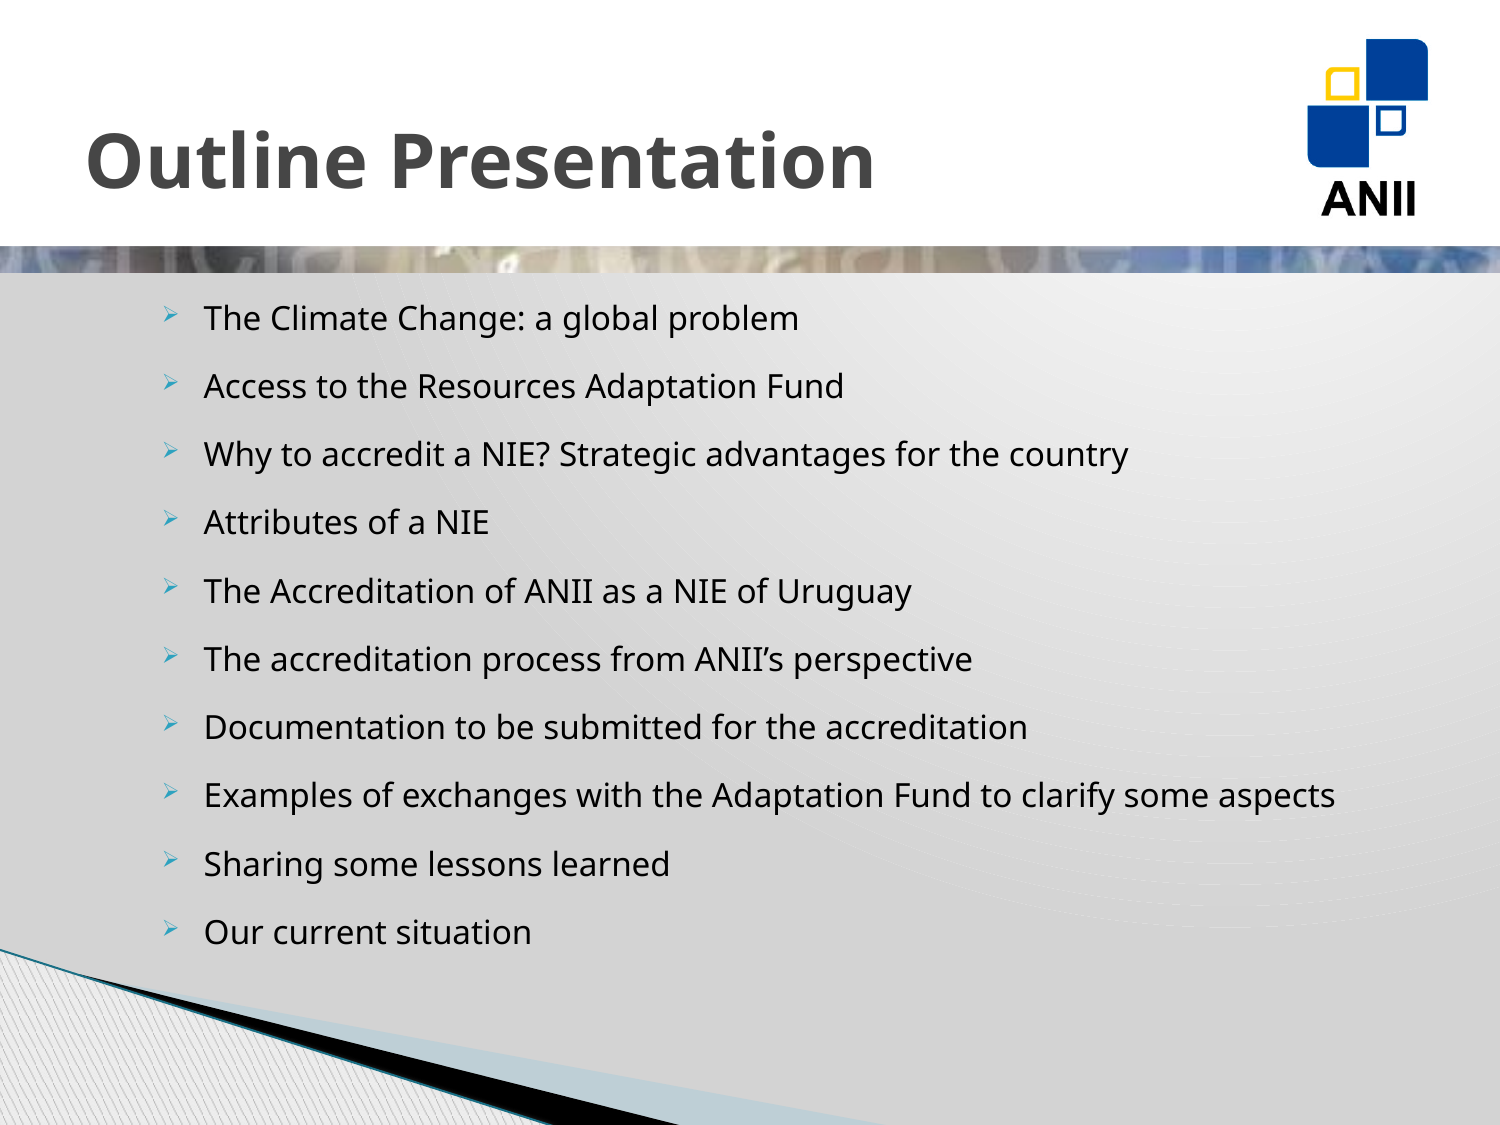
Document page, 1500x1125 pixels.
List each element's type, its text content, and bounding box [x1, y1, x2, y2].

list The Climate Change: a global problem Access to the Resources Adaptation Fund Why to accredit a NIE? Strategic advantages for the country Attributes of a NIE The Accreditation of ANII as a NIE of Uruguay The accreditation process from ANII’s perspective Documentation to be submitted for the accreditation Examples of exchanges with the Adaptation Fund to clarify some aspects Sharing some lessons learned Our current situation [128, 283, 1460, 1071]
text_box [0, 0, 1500, 274]
